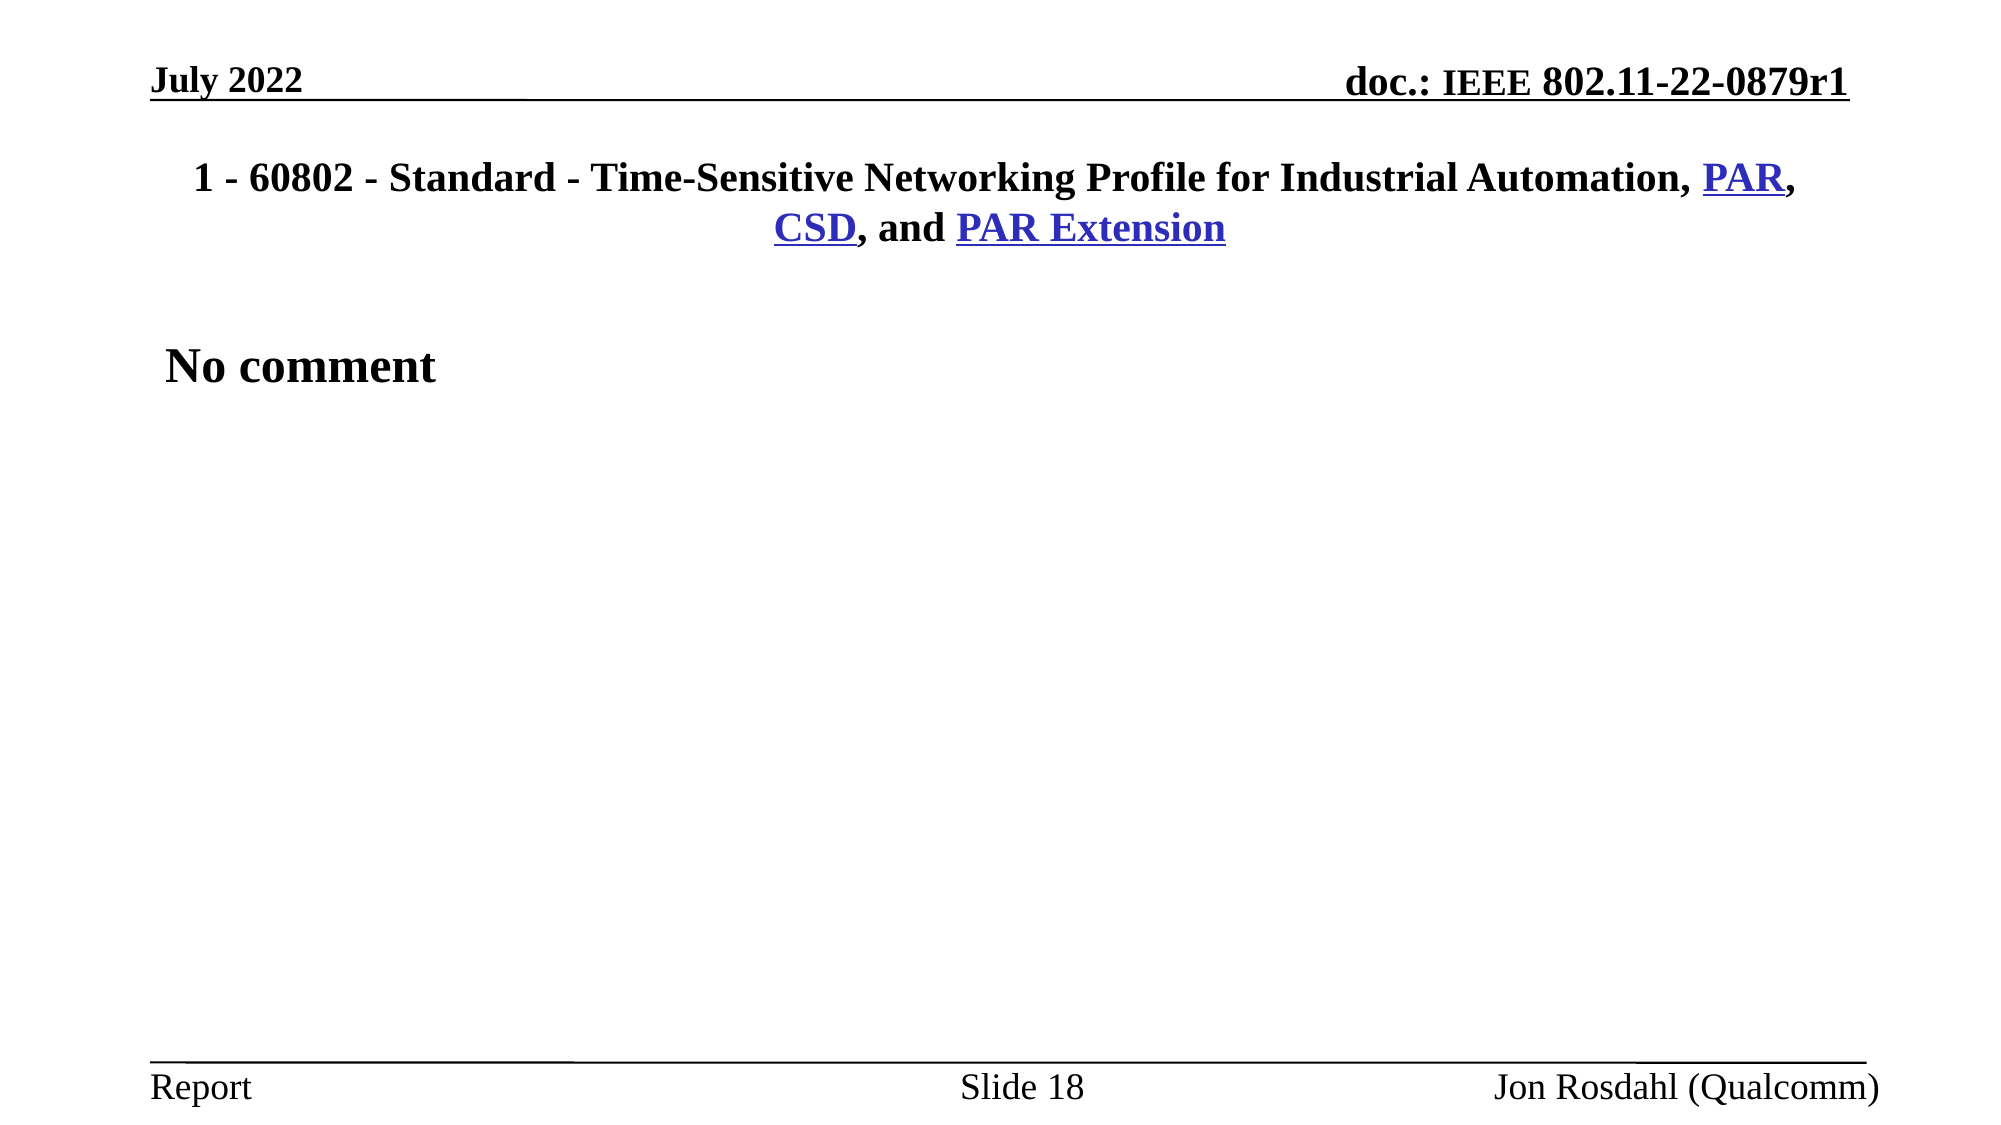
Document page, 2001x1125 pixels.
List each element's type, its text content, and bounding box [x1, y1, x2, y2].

list No comment [149, 324, 1850, 1000]
slide_number Slide 18 [950, 1061, 1095, 1125]
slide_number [149, 49, 431, 100]
footer Jon Rosdahl (Qualcomm) [1436, 1061, 1881, 1108]
title 1 - 60802 - Standard - Time-Sensitive Networking Profile for Industrial Automation, PAR, CSD, and PAR Extension [149, 112, 1850, 288]
